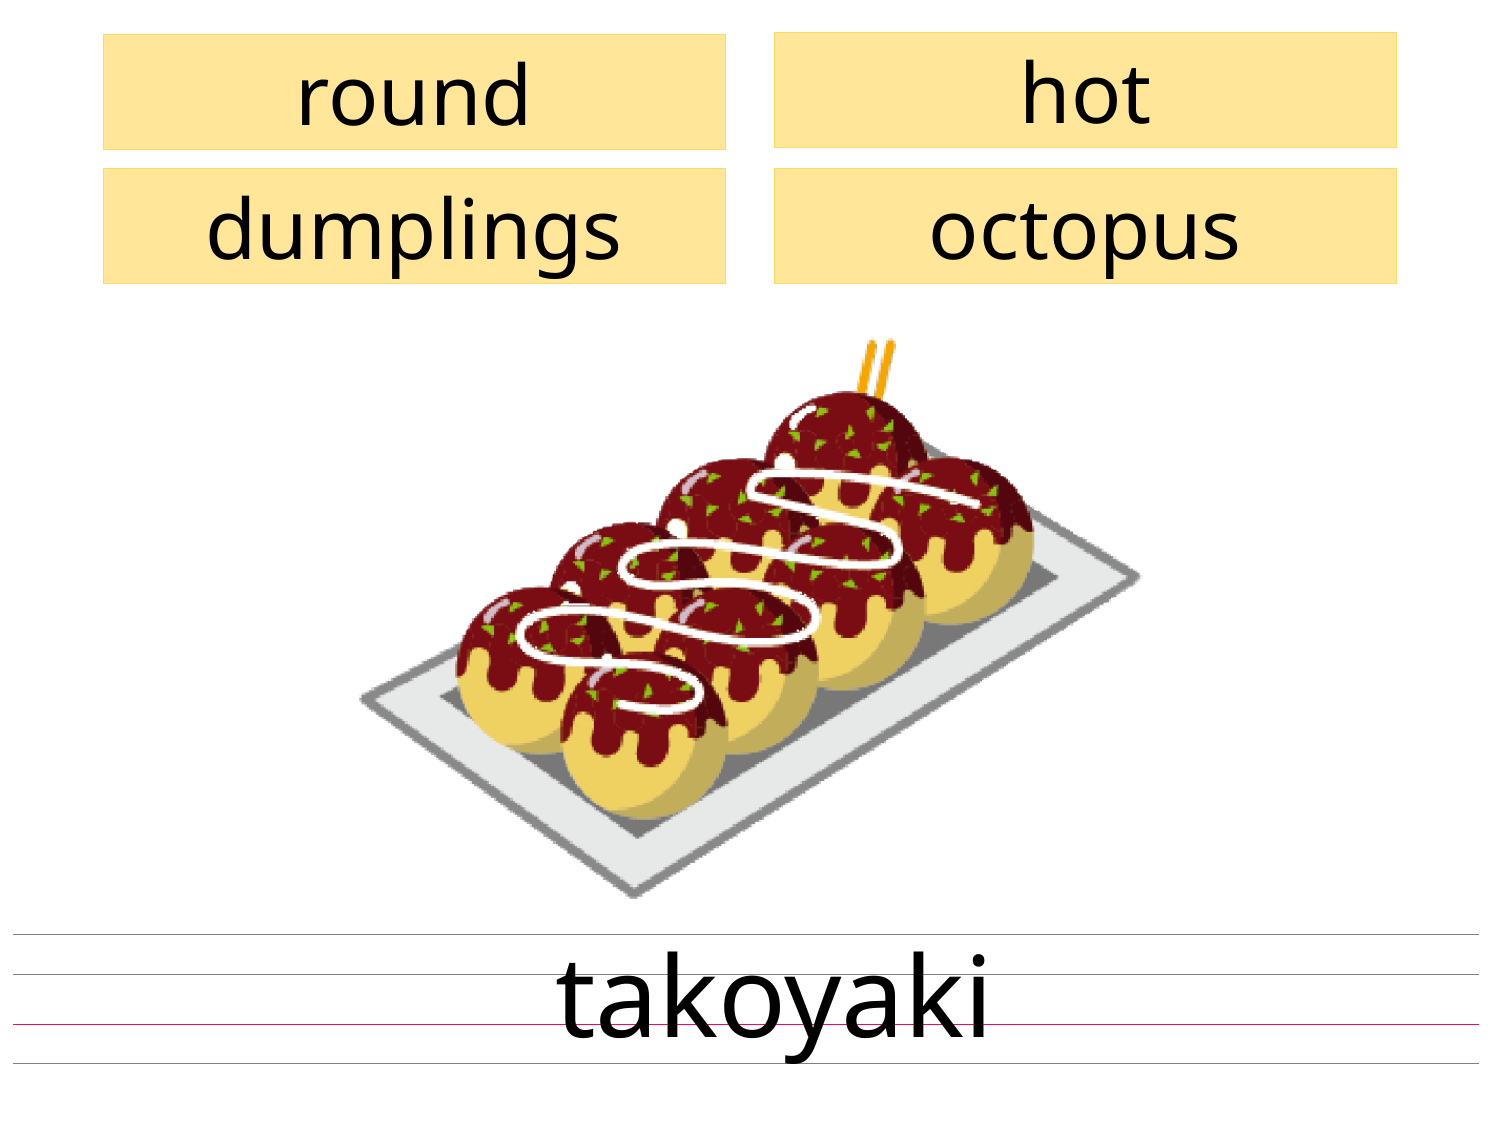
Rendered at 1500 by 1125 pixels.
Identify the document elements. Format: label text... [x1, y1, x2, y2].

text_box takoyaki [540, 1064, 1010, 1068]
text_box hot [774, 32, 1397, 148]
text_box dumplings [103, 168, 726, 284]
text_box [12, 934, 1479, 1064]
picture [307, 307, 1193, 927]
text_box round [103, 34, 726, 150]
text_box takoyaki [540, 927, 1010, 934]
text_box octopus [774, 168, 1397, 284]
